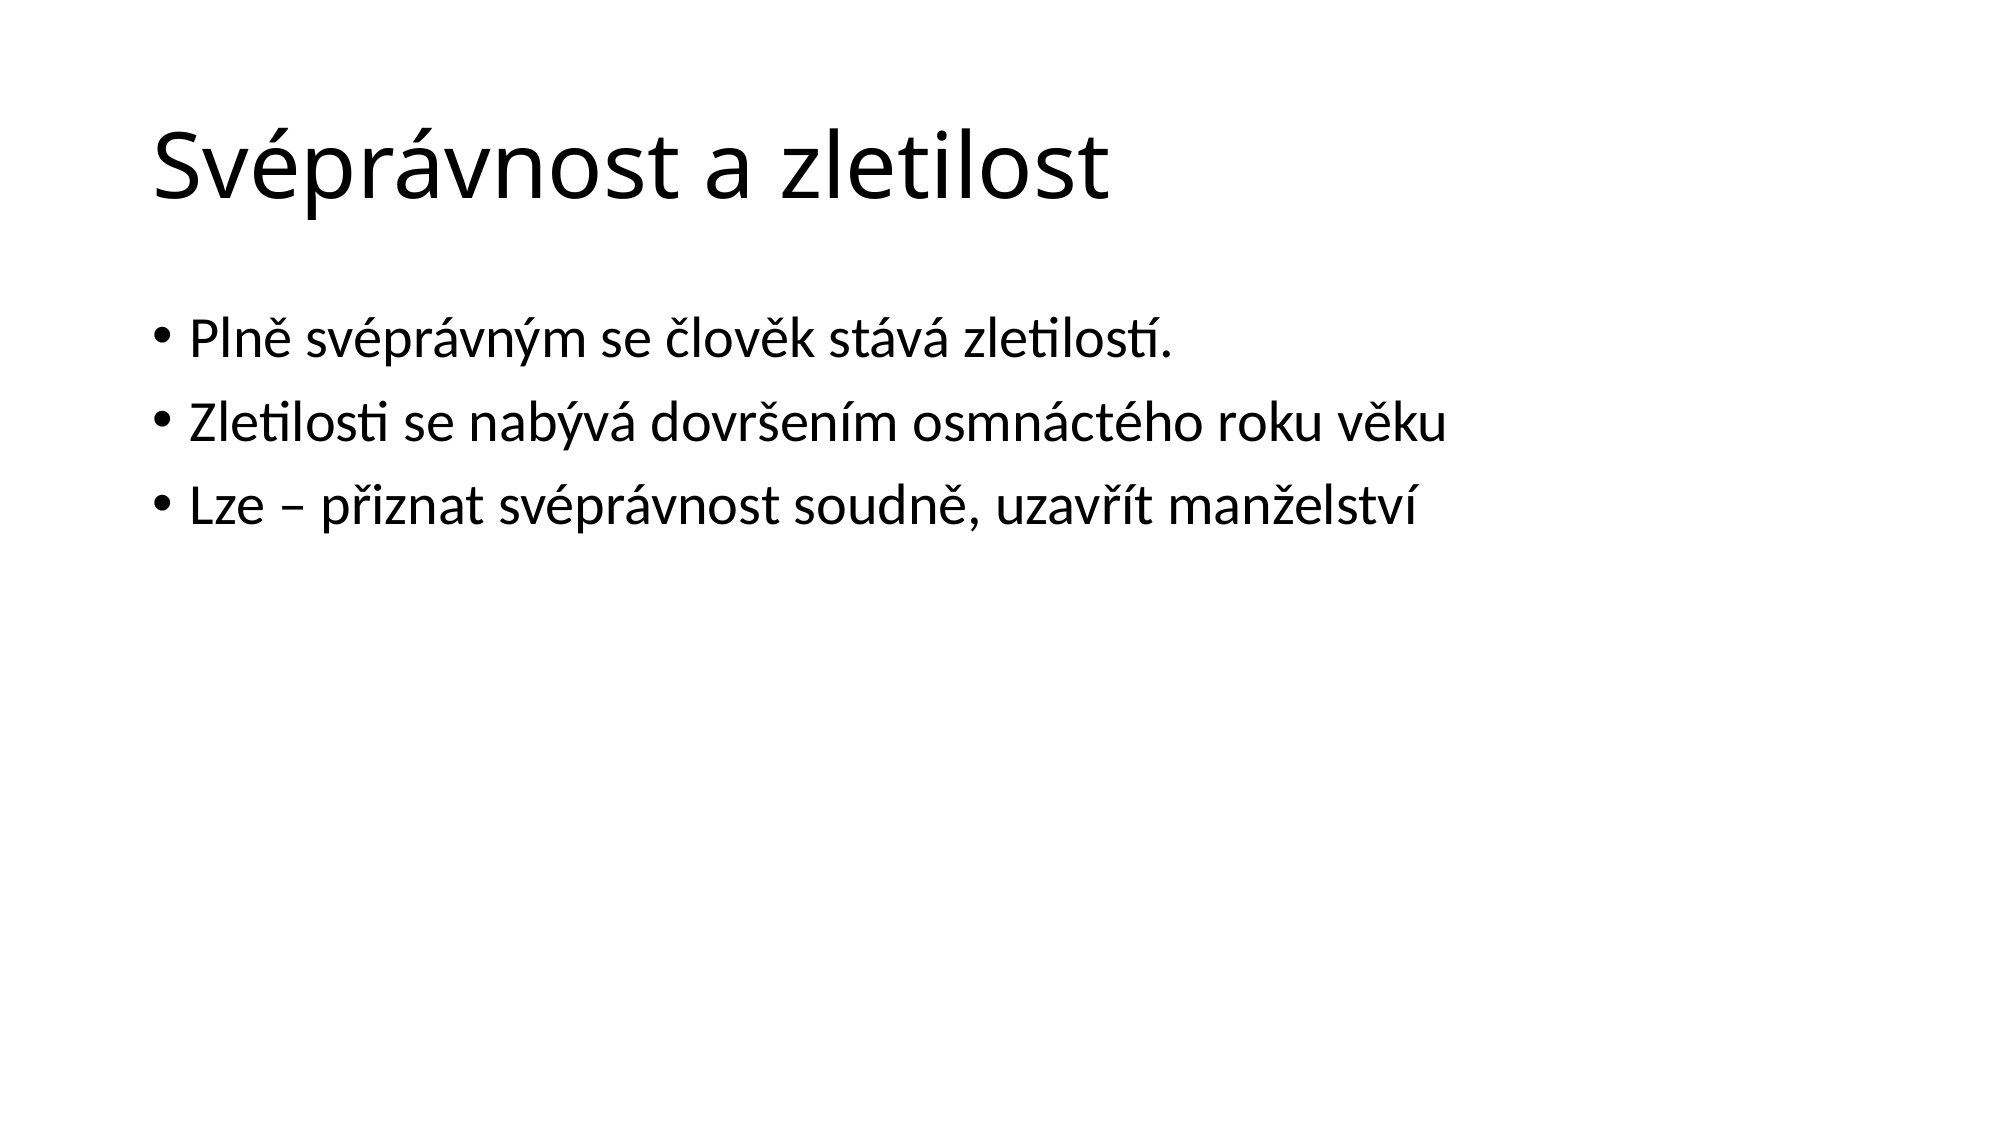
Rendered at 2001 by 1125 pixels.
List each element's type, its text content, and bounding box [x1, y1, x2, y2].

title Svéprávnost a zletilost [137, 59, 1863, 278]
list Plně svéprávným se člověk stává zletilostí. Zletilosti se nabývá dovršením osmnáctého roku věku Lze – přiznat svéprávnost soudně, uzavřít manželství [137, 299, 1863, 1014]
